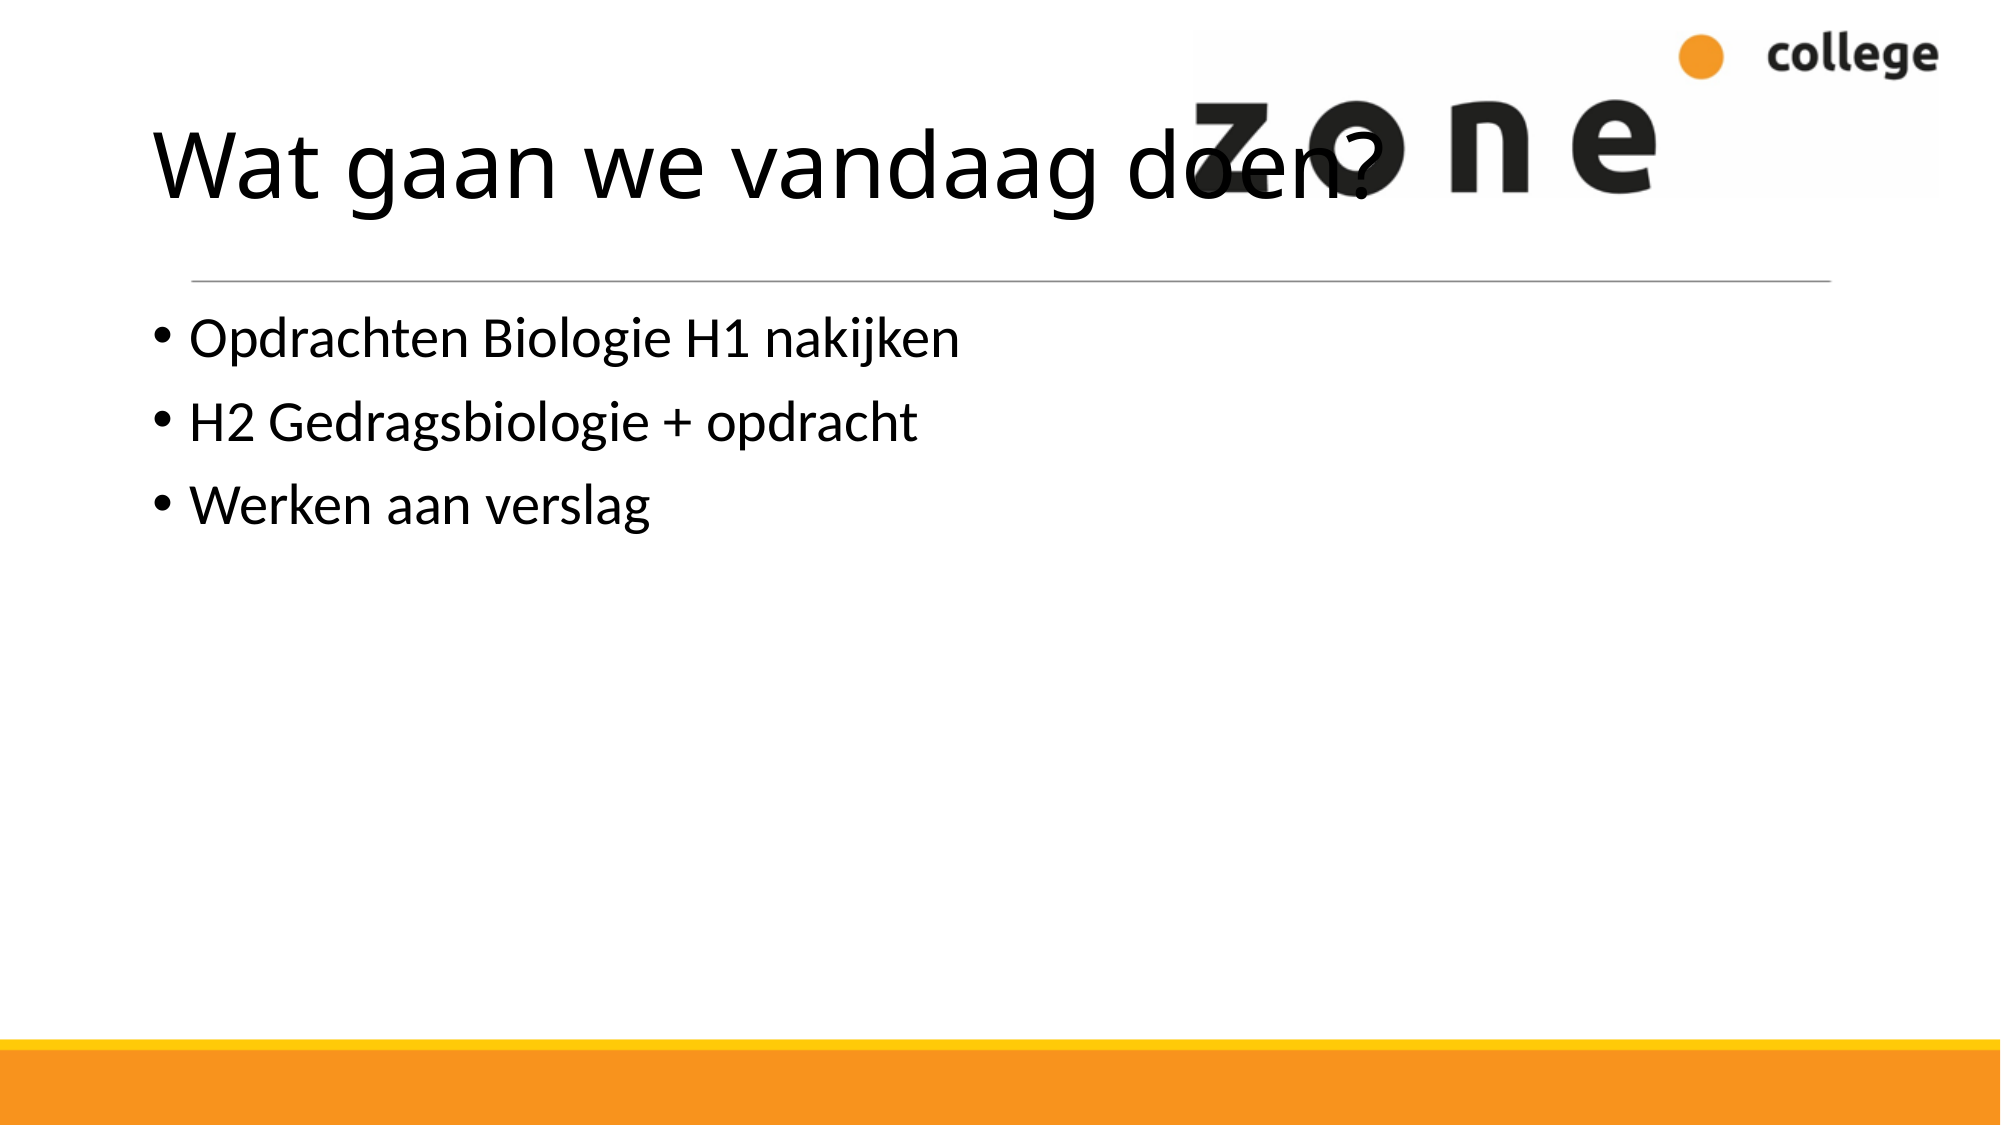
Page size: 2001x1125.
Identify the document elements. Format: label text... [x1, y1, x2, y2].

list Opdrachten Biologie H1 nakijken H2 Gedragsbiologie + opdracht Werken aan verslag [137, 299, 1863, 1014]
title Wat gaan we vandaag doen? [137, 59, 1863, 278]
picture [0, 0, 2001, 1125]
